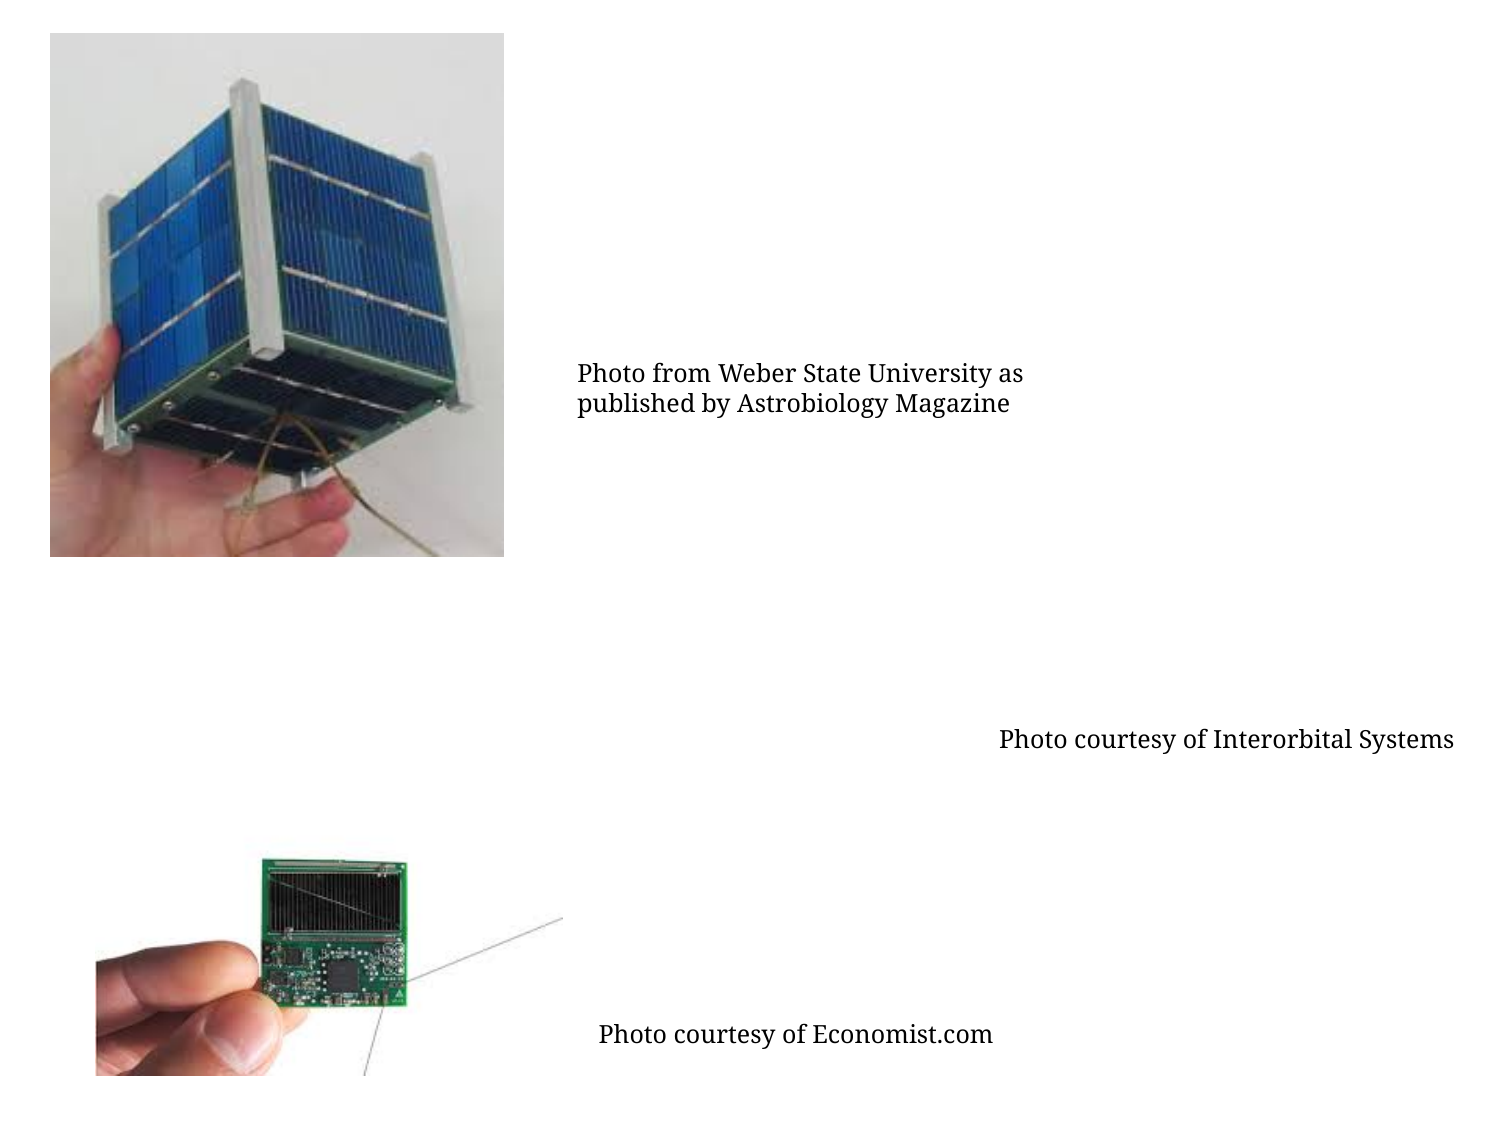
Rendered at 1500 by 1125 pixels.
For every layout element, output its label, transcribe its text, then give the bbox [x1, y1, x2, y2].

text_box Photo courtesy of Economist.com [583, 1011, 1009, 1057]
picture [49, 33, 504, 557]
text_box Photo from Weber State University as published by Astrobiology Magazine [562, 349, 1263, 425]
text_box Photo courtesy of Interorbital Systems [984, 715, 1470, 761]
picture [95, 812, 563, 1076]
